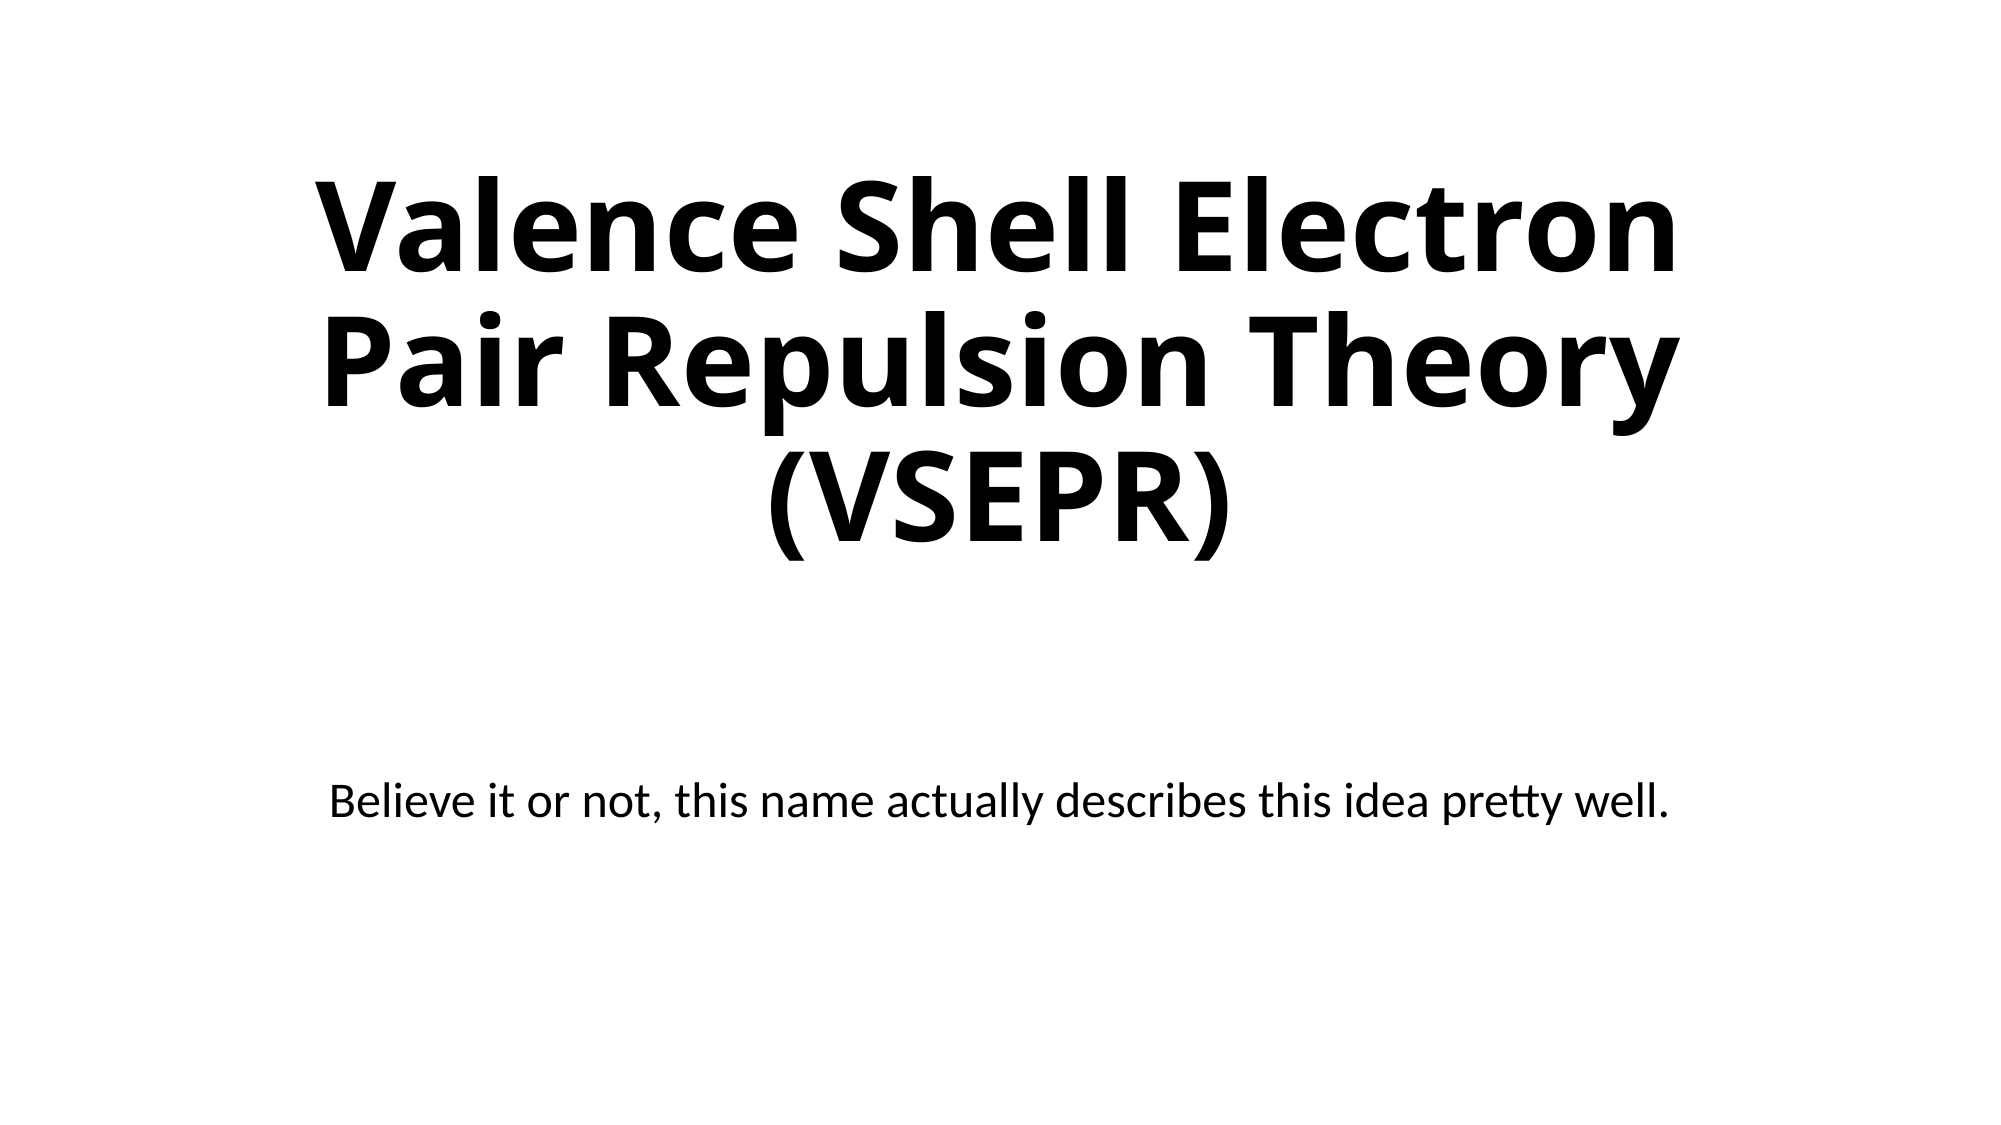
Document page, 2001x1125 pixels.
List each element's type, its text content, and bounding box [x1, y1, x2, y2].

subtitle Believe it or not, this name actually describes this idea pretty well. [249, 766, 1750, 863]
title Valence Shell Electron Pair Repulsion Theory (VSEPR) [249, 184, 1750, 576]
